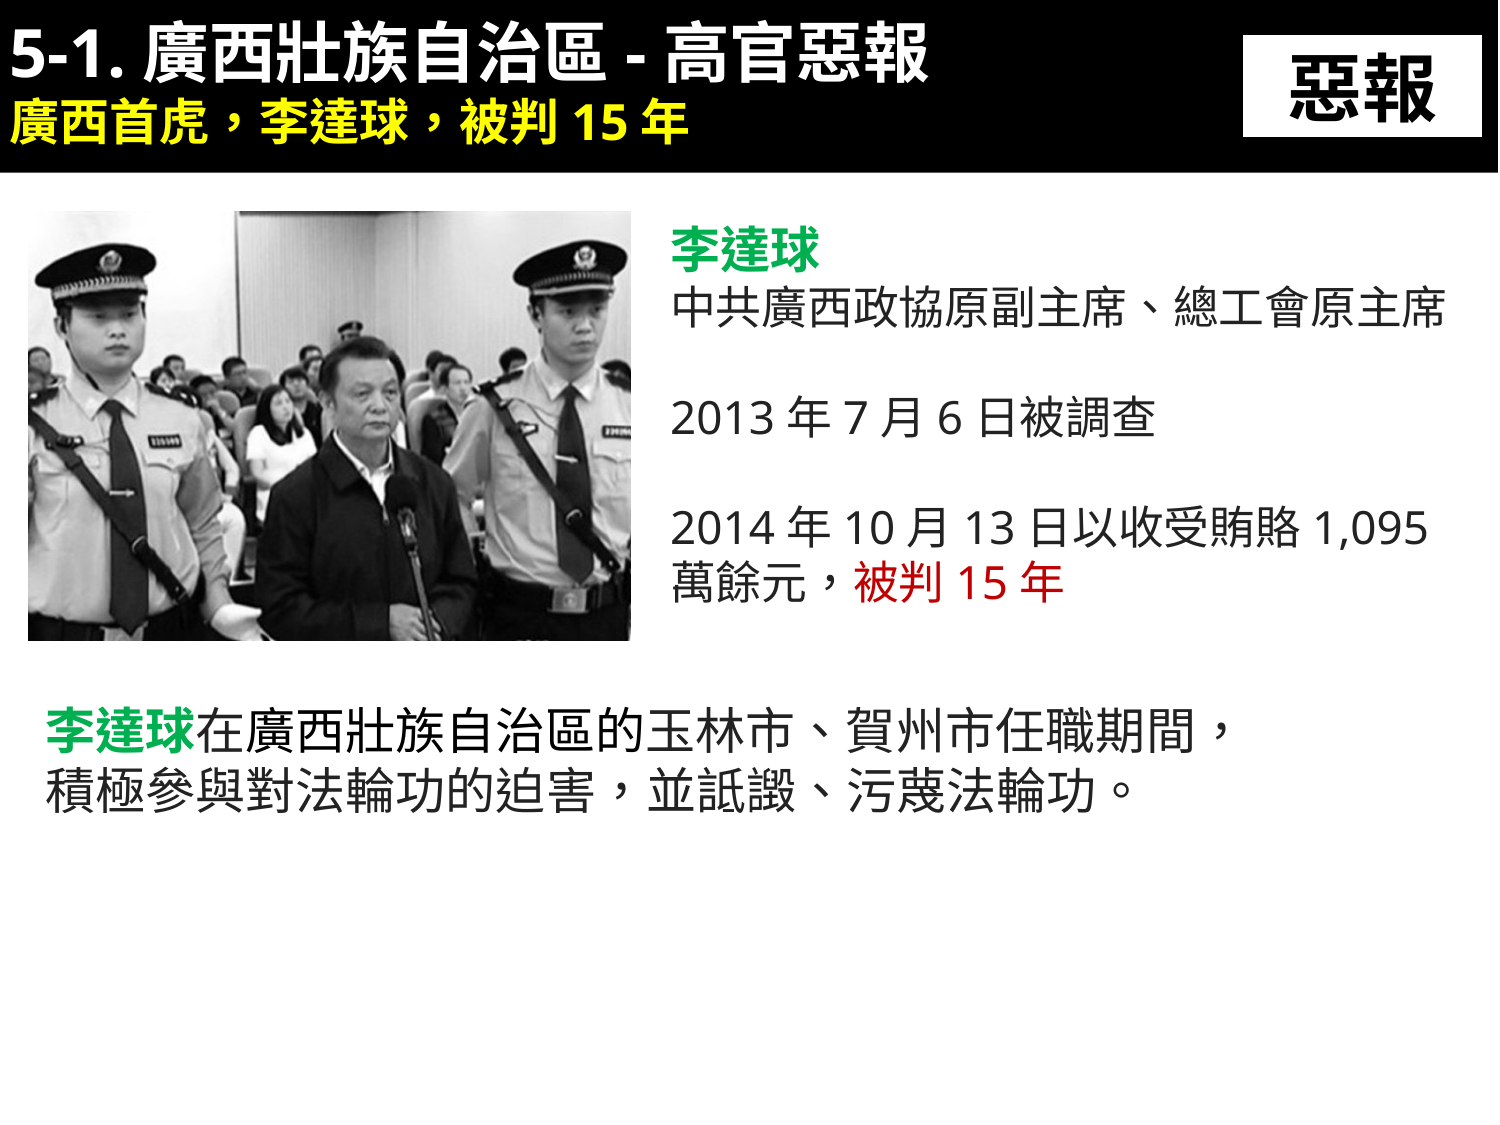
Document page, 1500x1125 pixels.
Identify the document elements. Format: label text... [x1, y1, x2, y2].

picture [27, 210, 631, 642]
text_box 李達球在廣西壯族自治區的玉林市、賀州市任職期間， 積極參與對法輪功的迫害，並詆譭、污蔑法輪功。 [31, 692, 1453, 828]
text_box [0, 0, 1499, 173]
text_box 李達球 中共廣西政協原副主席、總工會原主席 2013年7月6日被調查 2014年10月13日以收受賄賂1,095萬餘元，被判15年 [655, 211, 1489, 616]
